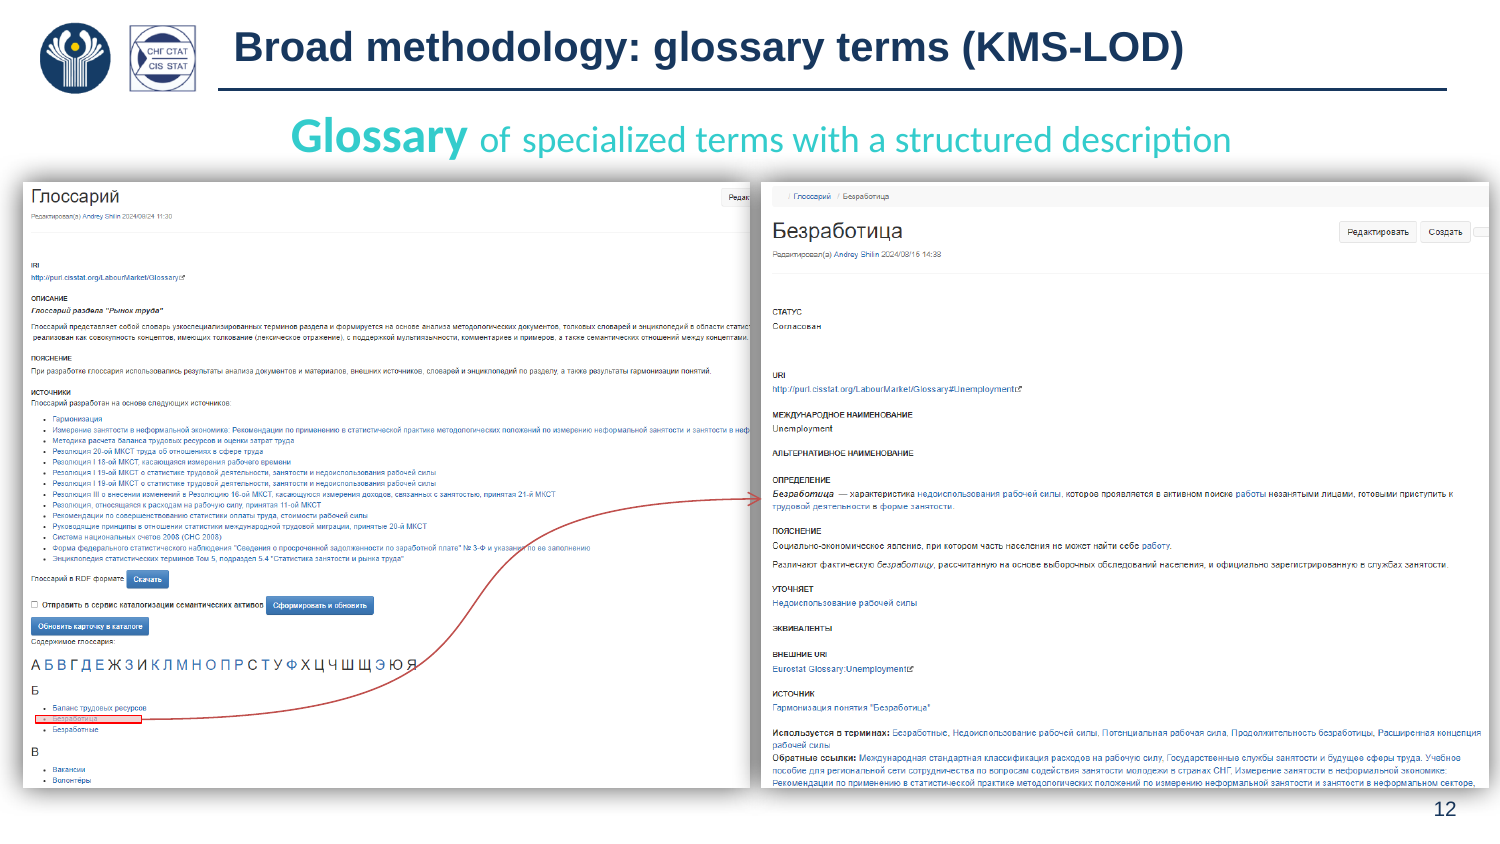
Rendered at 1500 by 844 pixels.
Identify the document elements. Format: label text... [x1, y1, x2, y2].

text_box Glossary of specialized terms with a structured description [88, 102, 1436, 163]
title Broad methodology: glossary terms (KMS-LOD) [218, 0, 1447, 90]
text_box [141, 498, 762, 720]
picture [761, 182, 1489, 789]
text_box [23, 182, 751, 789]
picture [0, 0, 296, 190]
